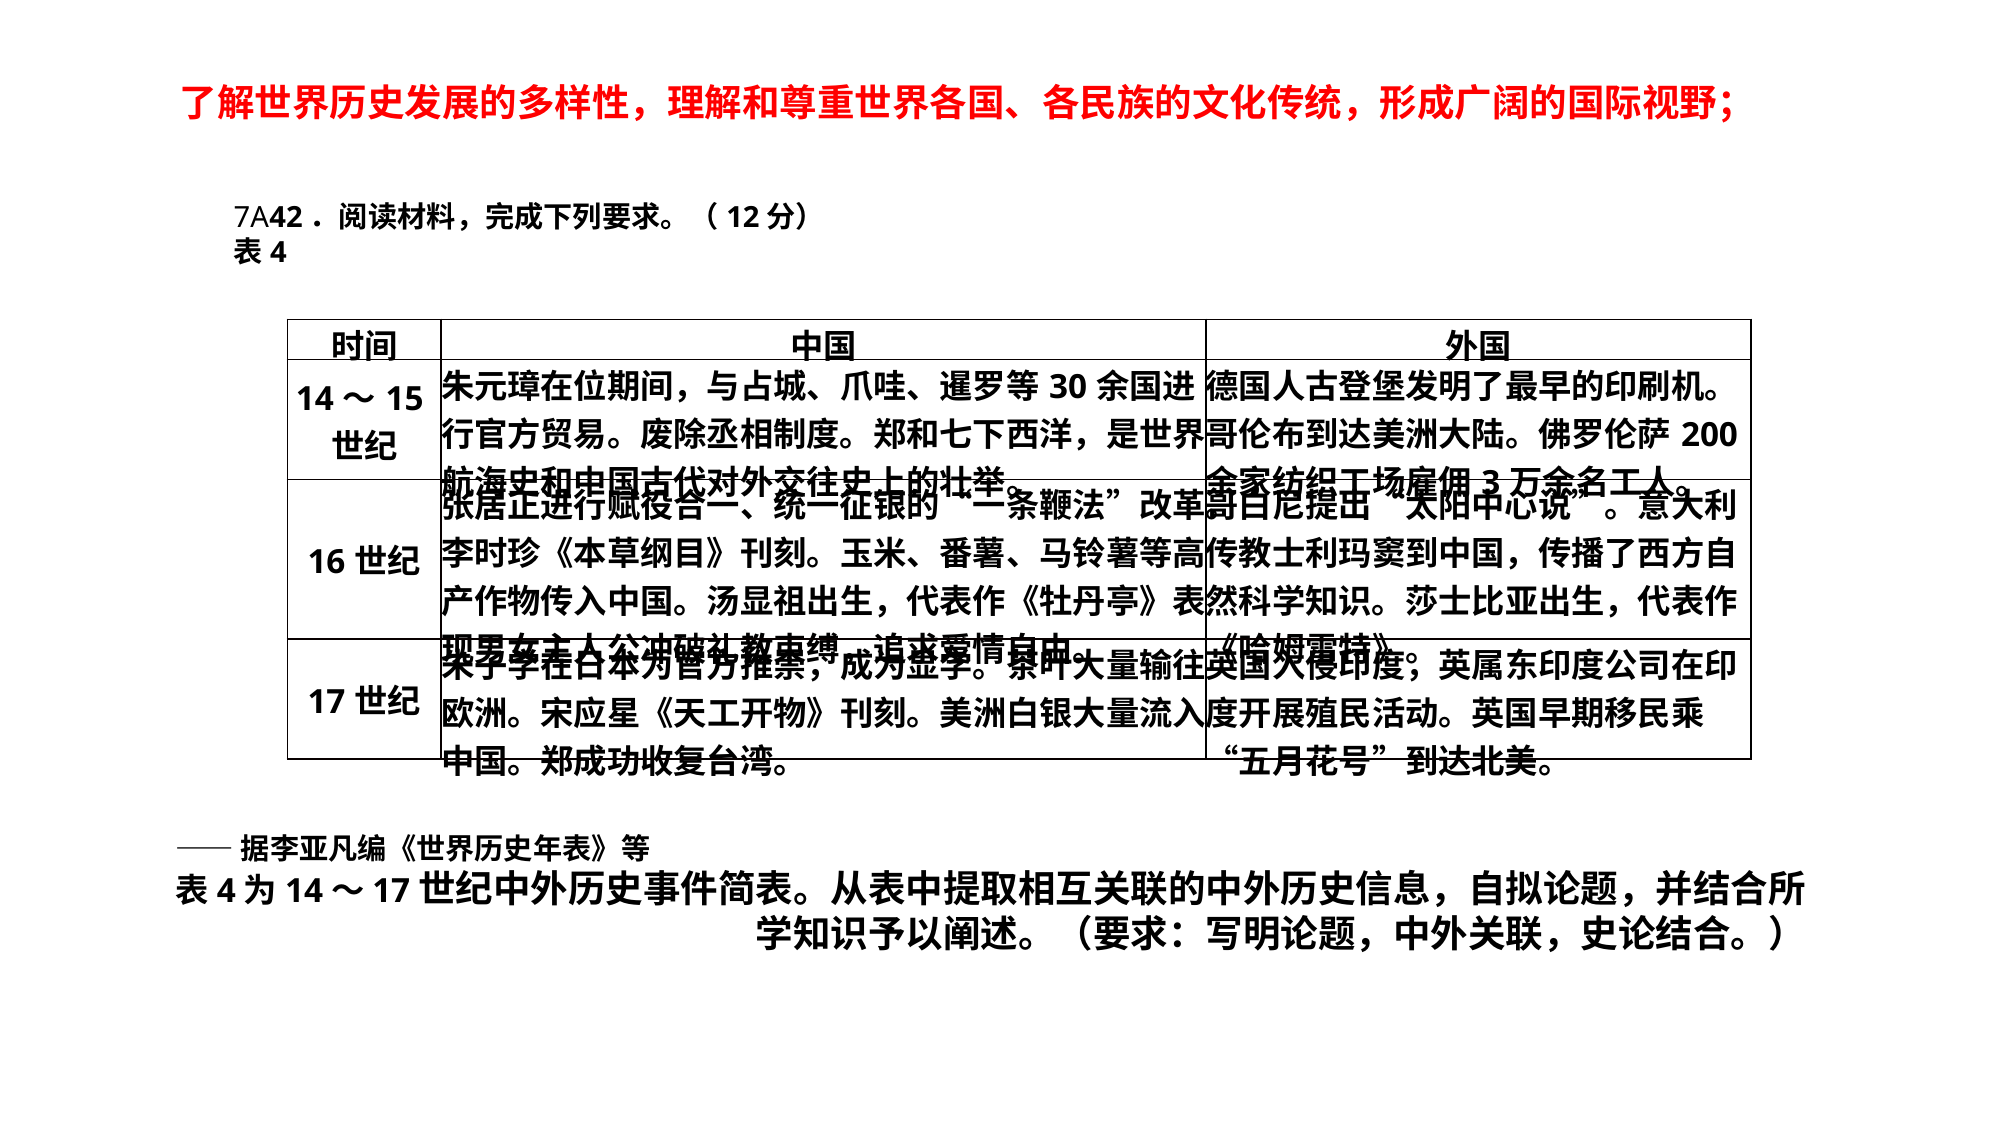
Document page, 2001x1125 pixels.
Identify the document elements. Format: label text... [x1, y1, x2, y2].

table_cell 朱子学在日本为官方推崇，成为显学。茶叶大量输往欧洲。宋应星《天工开物》刊刻。美洲白银大量流入中国。郑成功收复台湾。 [442, 640, 1205, 758]
table_cell 16世纪 [288, 480, 440, 638]
text_box 了解世界历史发展的多样性，理解和尊重世界各国、各民族的文化传统，形成广阔的国际视野； [165, 71, 1770, 132]
text_box ——据李亚凡编《世界历史年表》等 表4为14～17世纪中外历史事件简表。从表中提取相互关联的中外历史信息，自拟论题，并结合所学知识予以阐述。（要求：写明论题，中外关联，史论结合。） [160, 787, 1821, 998]
table_cell 德国人古登堡发明了最早的印刷机。哥伦布到达美洲大陆。佛罗伦萨200余家纺织工场雇佣3万余名工人。 [1207, 360, 1750, 479]
table_cell 17世纪 [288, 640, 440, 758]
table_cell 哥白尼提出“太阳中心说”。意大利传教士利玛窦到中国，传播了西方自然科学知识。莎士比亚出生，代表作《哈姆雷特》。 [1207, 480, 1750, 638]
table_header 外国 [1207, 320, 1750, 359]
table_cell 朱元璋在位期间，与占城、爪哇、暹罗等30余国进行官方贸易。废除丞相制度。郑和七下西洋，是世界航海史和中国古代对外交往史上的壮举。 [442, 360, 1205, 479]
table_cell 14～15世纪 [288, 360, 440, 479]
table_header 时间 [288, 320, 440, 359]
table_cell 英国入侵印度，英属东印度公司在印度开展殖民活动。英国早期移民乘“五月花号”到达北美。 [1207, 640, 1750, 758]
table_header 中国 [442, 320, 1205, 359]
text_box 7A42．阅读材料，完成下列要求。（12分） 表4 [219, 191, 1431, 276]
table_cell 张居正进行赋役合一、统一征银的“一条鞭法”改革。李时珍《本草纲目》刊刻。玉米、番薯、马铃薯等高产作物传入中国。汤显祖出生，代表作《牡丹亭》表现男女主人公冲破礼教束缚，追求爱情自由。 [442, 480, 1205, 638]
